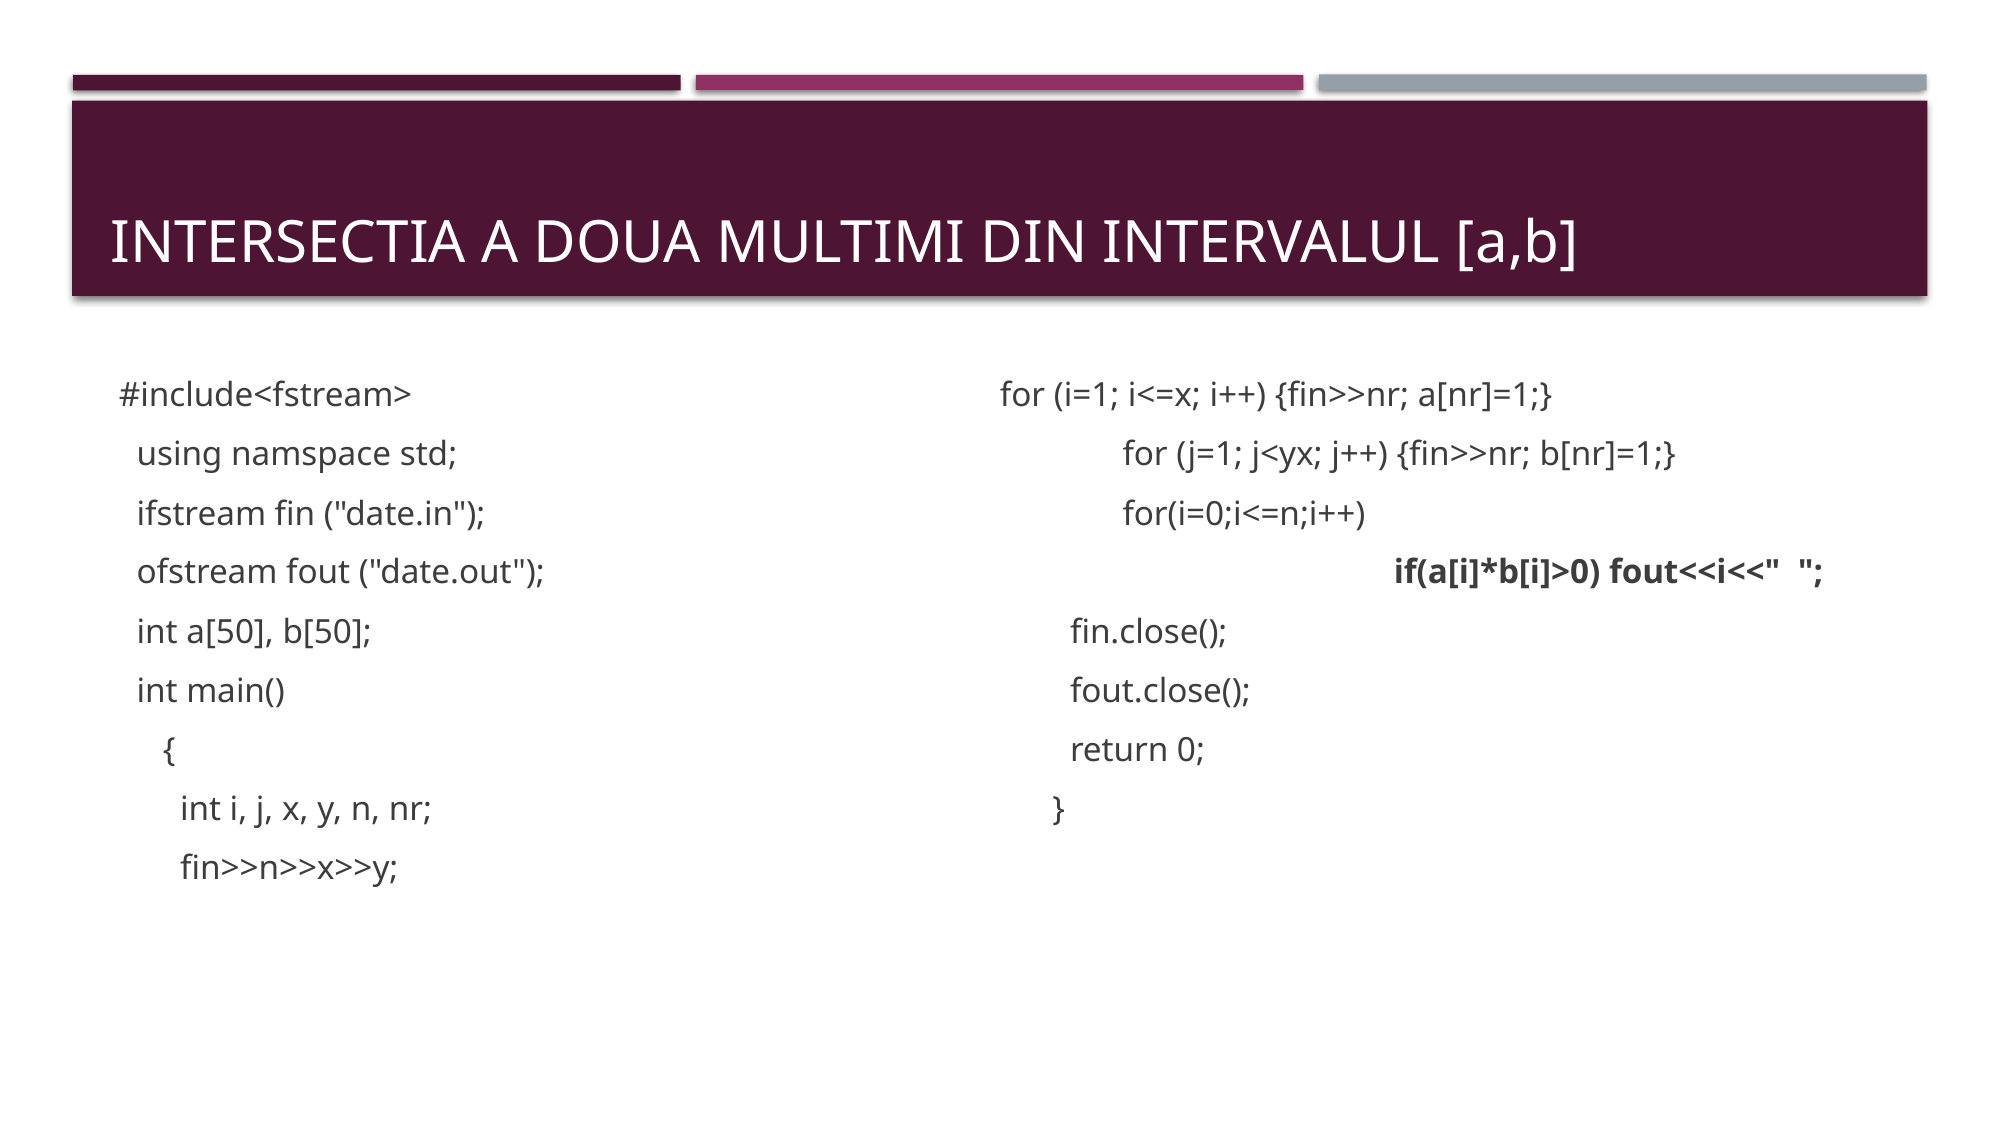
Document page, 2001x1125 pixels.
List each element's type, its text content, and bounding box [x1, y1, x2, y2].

list #include<fstream> using namspace std; ifstream fin ("date.in"); ofstream fout ("date.out"); int a[50], b[50]; int main() { int i, j, x, y, n, nr; fin>>n>>x>>y; for (i=1; i<=x; i++) {fin>>nr; a[nr]=1;} for (j=1; j<yx; j++) {fin>>nr; b[nr]=1;} for(i=0;i<=n;i++) if(a[i]*b[i]>0) fout<<i<<" "; fin.close(); fout.close(); return 0; } [95, 357, 1905, 962]
title Intersectia a doua multimi din intervalul [a,b] [95, 115, 1905, 282]
